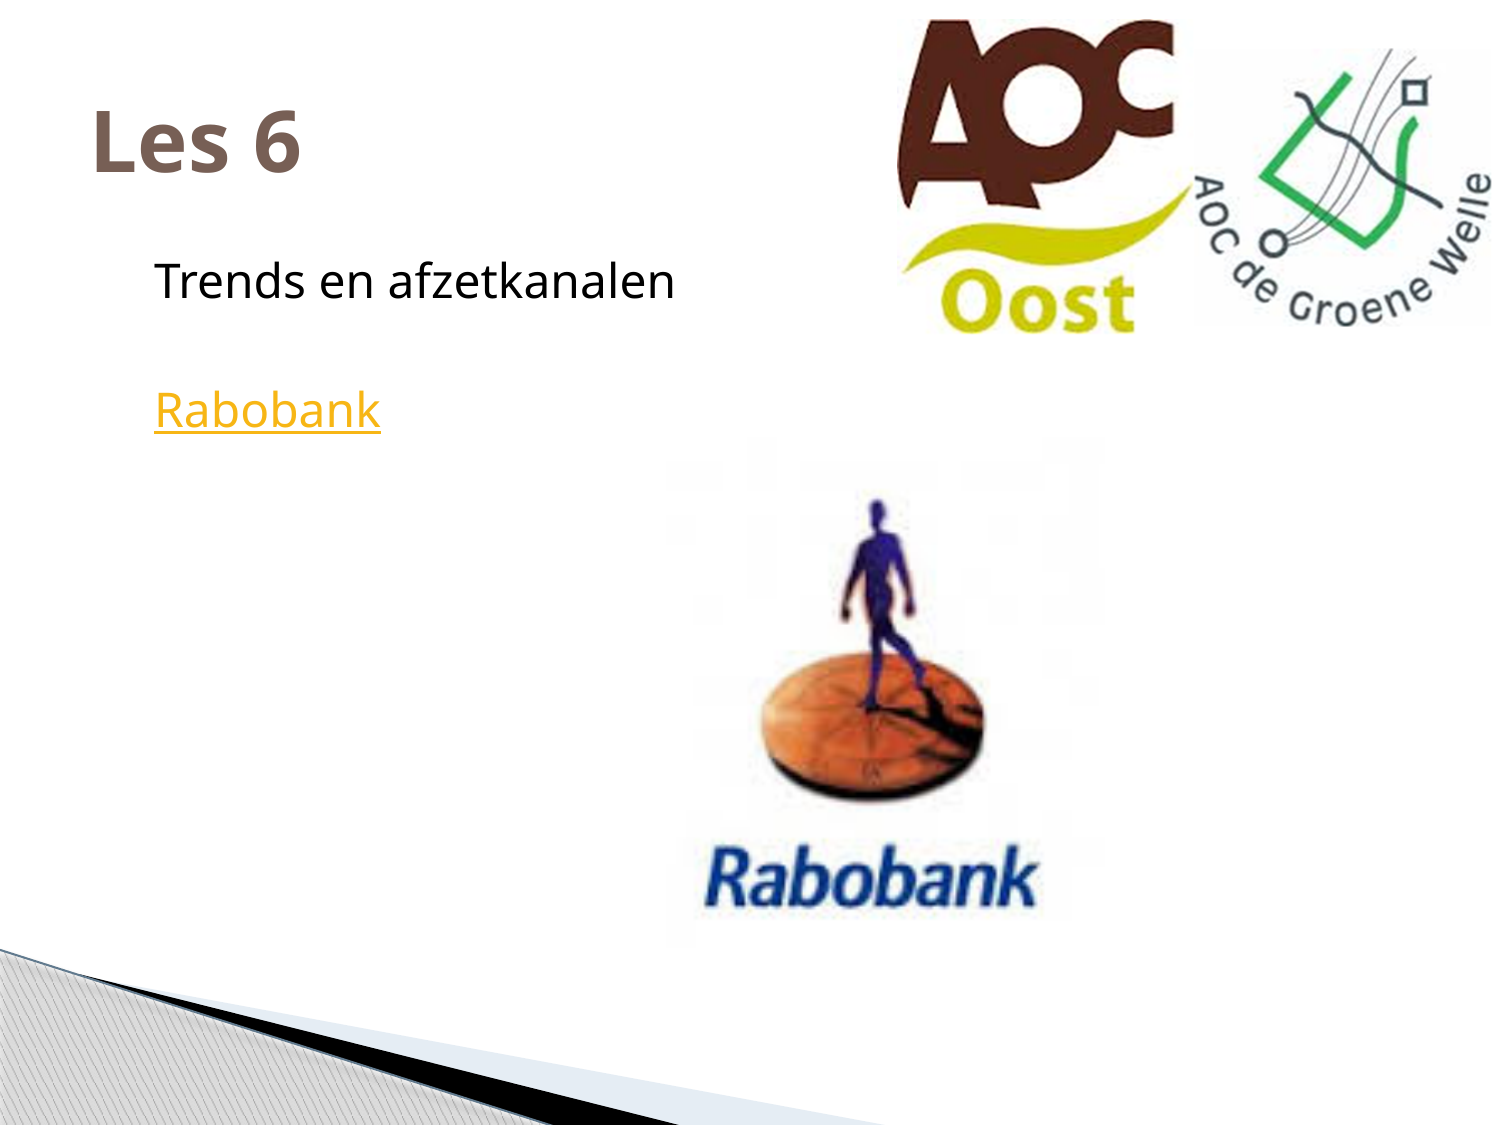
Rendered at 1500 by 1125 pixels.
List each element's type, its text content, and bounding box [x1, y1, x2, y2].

picture [897, 18, 1500, 357]
title Les 6 [75, 45, 891, 233]
picture [641, 437, 1105, 974]
list Trends en afzetkanalen Rabobank [75, 243, 1425, 986]
